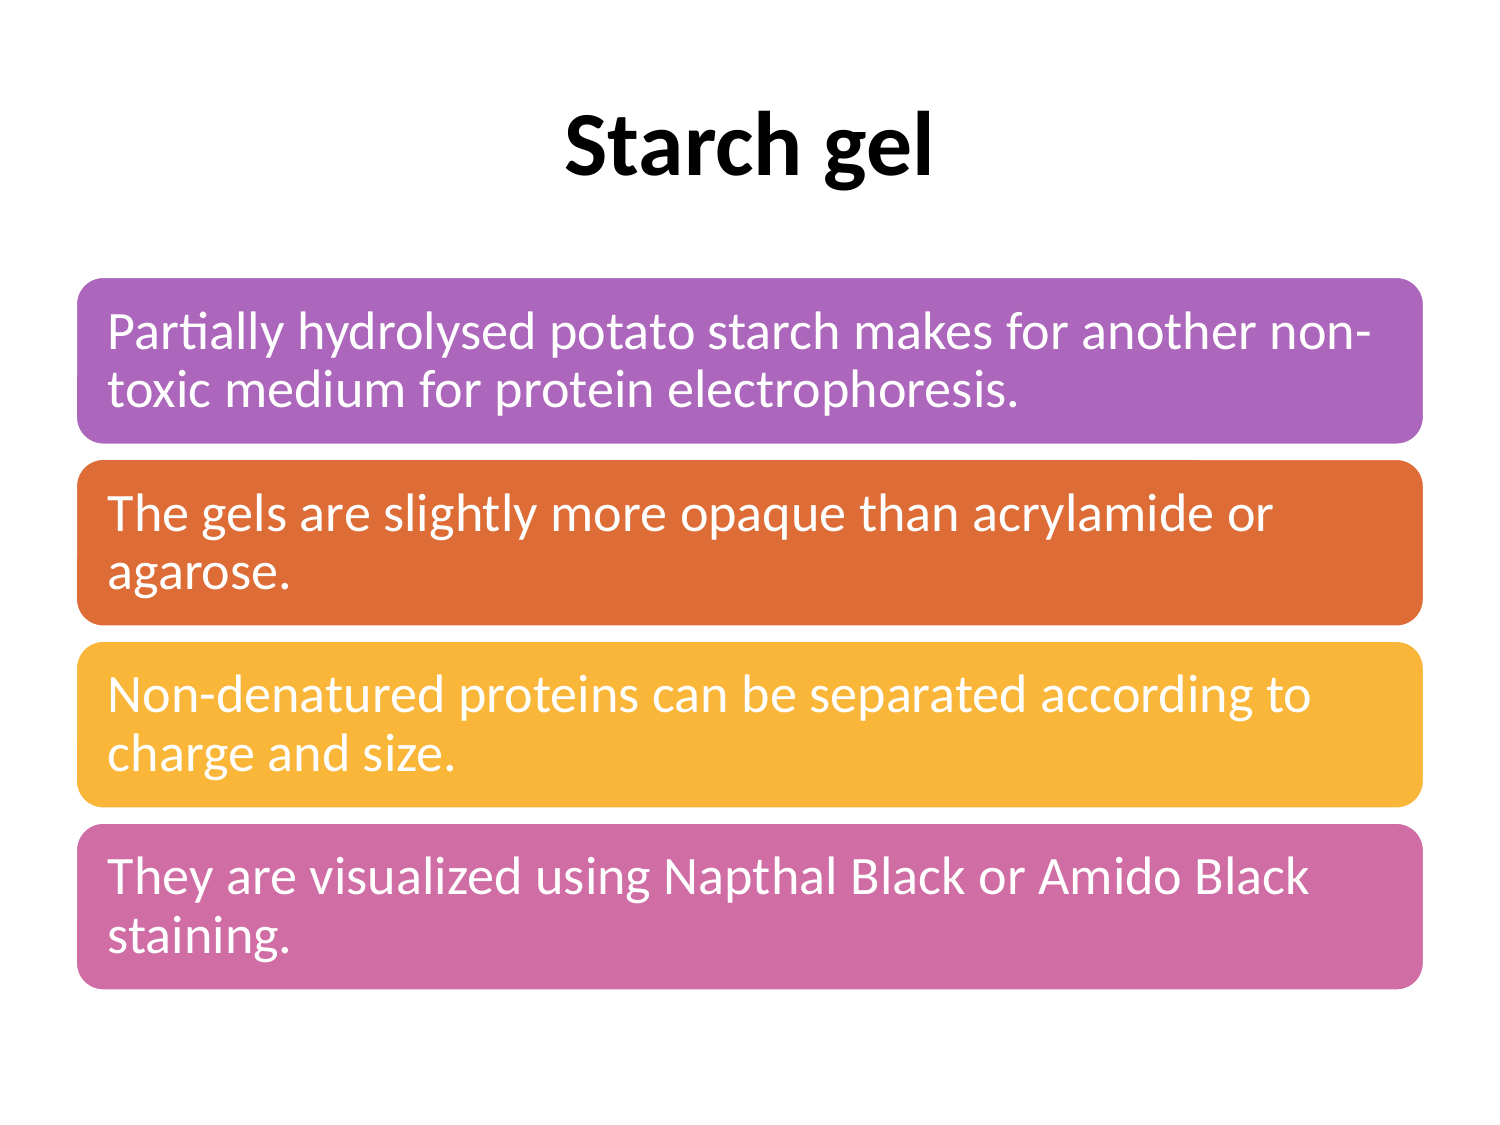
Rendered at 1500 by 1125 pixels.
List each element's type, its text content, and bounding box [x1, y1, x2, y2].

title Starch gel [75, 45, 1425, 233]
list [74, 262, 1426, 1006]
